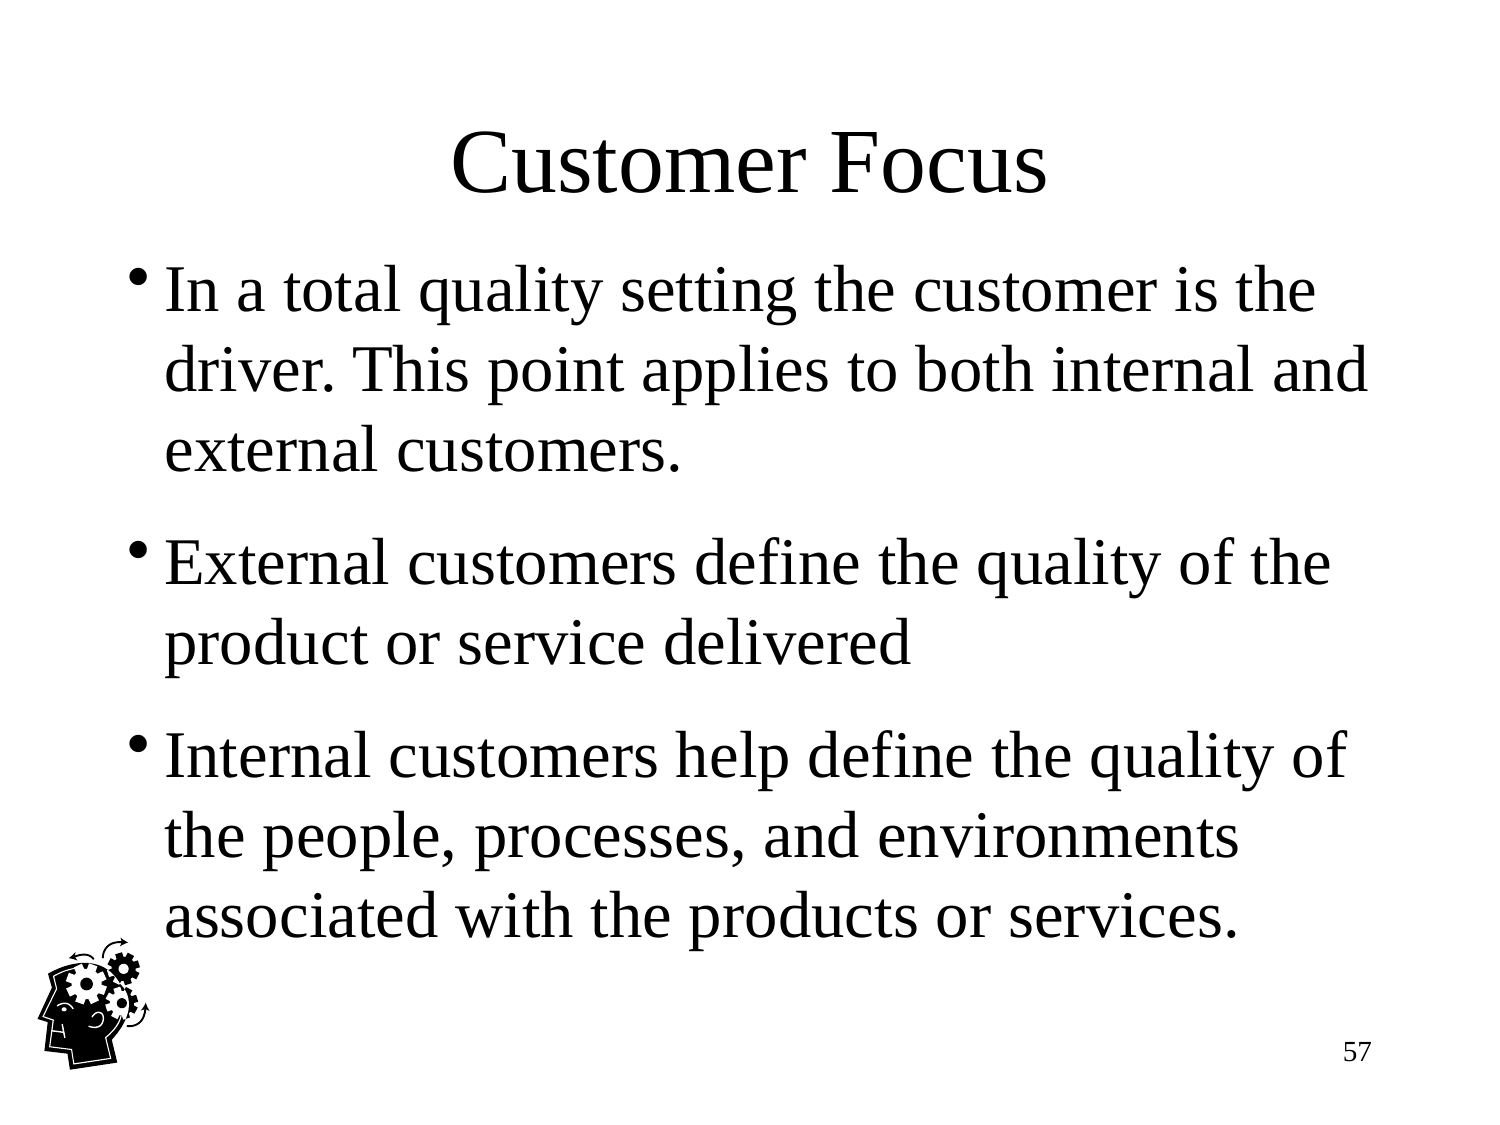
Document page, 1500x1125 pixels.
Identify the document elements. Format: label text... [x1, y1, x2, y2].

title Customer Focus [112, 62, 1388, 237]
picture [37, 937, 150, 1070]
text_box In a total quality setting the customer is the driver. This point applies to both internal and external customers. External customers define the quality of the product or service delivered Internal customers help define the quality of the people, processes, and environments associated with the products or services. [112, 237, 1388, 959]
slide_number 57 [1074, 1025, 1388, 1100]
